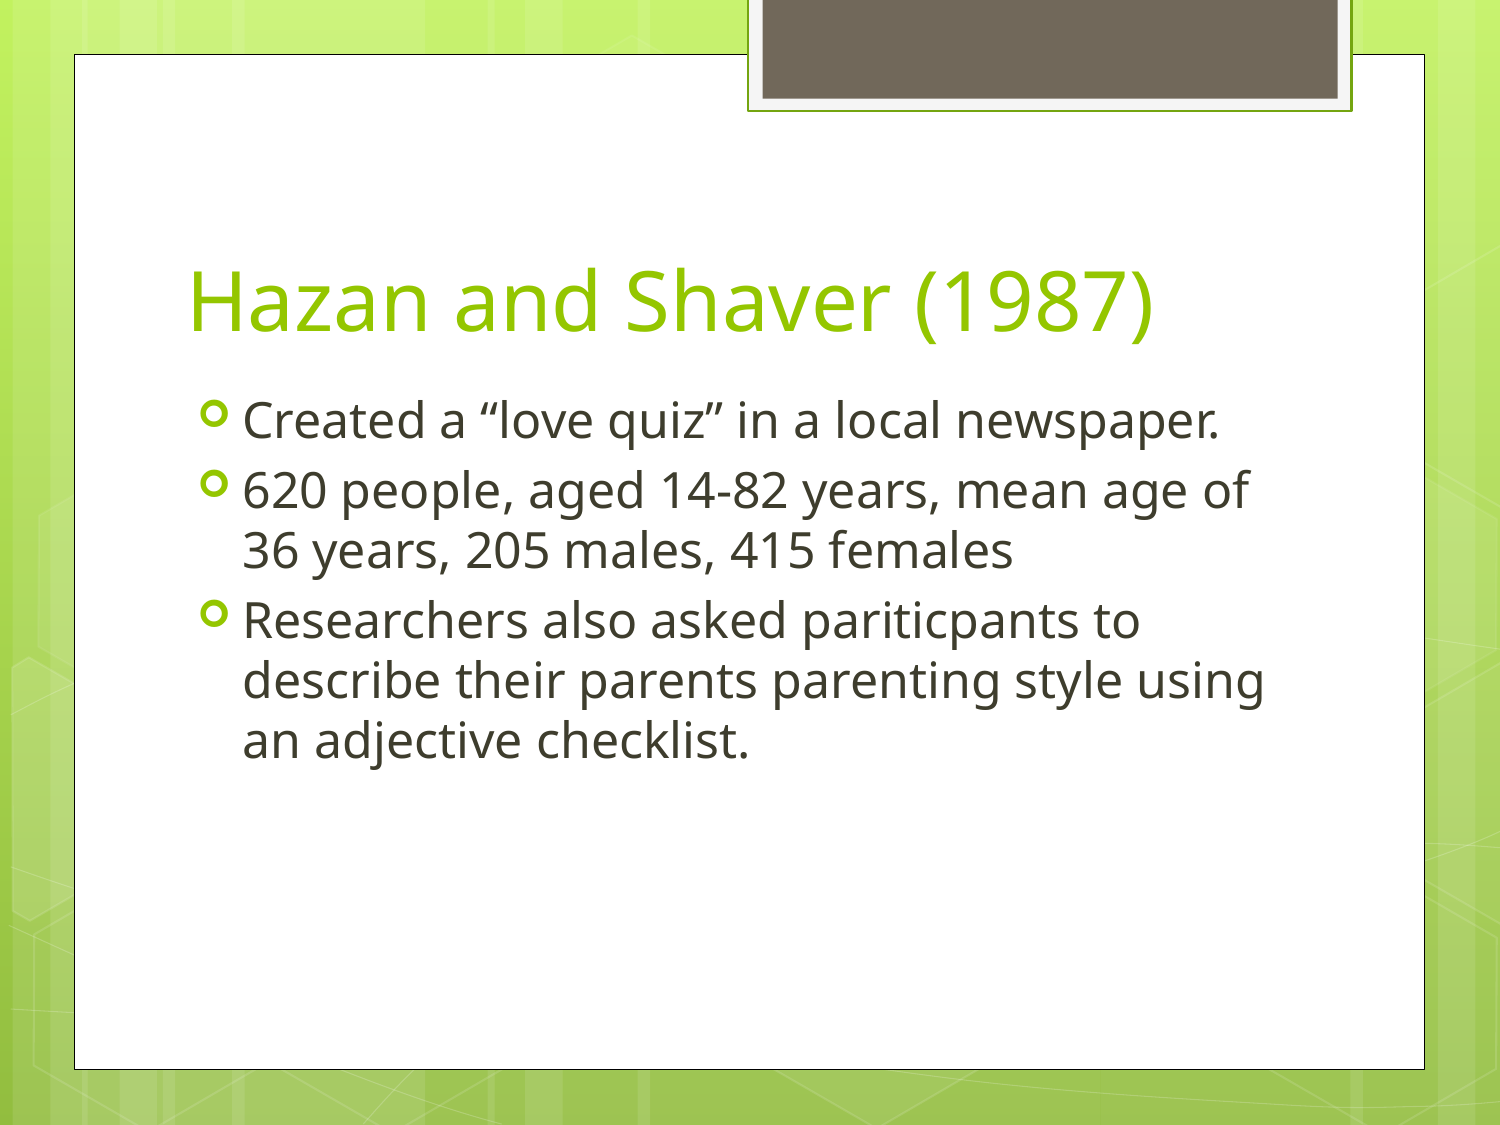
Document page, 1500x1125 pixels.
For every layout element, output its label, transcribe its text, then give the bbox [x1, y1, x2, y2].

title Hazan and Shaver (1987) [171, 168, 1324, 357]
list Created a “love quiz” in a local newspaper. 620 people, aged 14-82 years, mean age of 36 years, 205 males, 415 females Researchers also asked pariticpants to describe their parents parenting style using an adjective checklist. [171, 381, 1283, 957]
